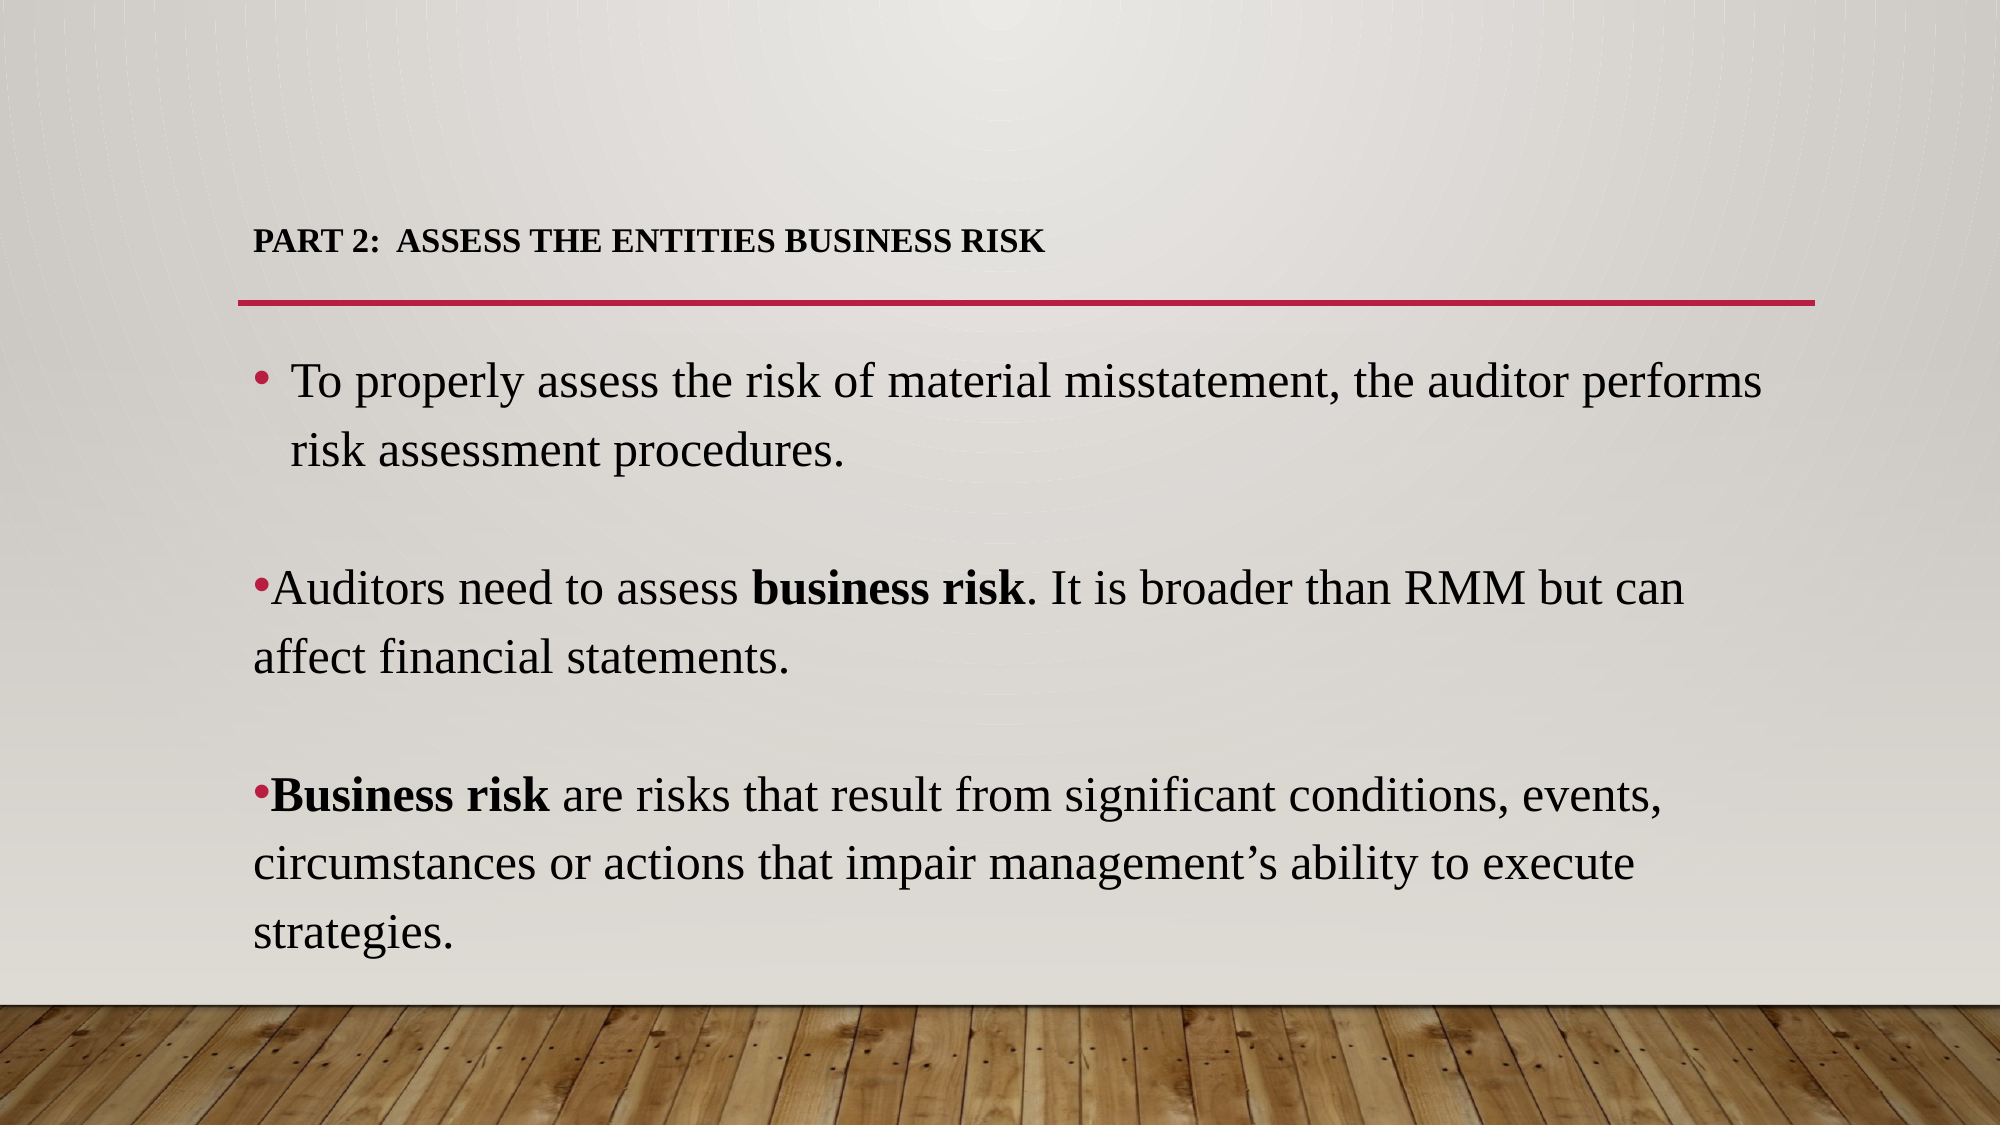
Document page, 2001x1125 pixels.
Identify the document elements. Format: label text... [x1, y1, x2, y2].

list To properly assess the risk of material misstatement, the auditor performs risk assessment procedures. Auditors need to assess business risk. It is broader than RMM but can affect financial statements. Business risk are risks that result from significant conditions, events, circumstances or actions that impair management’s ability to execute strategies. [238, 330, 1814, 1000]
title Part 2: Assess the Entities Business Risk [238, 204, 1814, 305]
picture [0, 1005, 2000, 1125]
